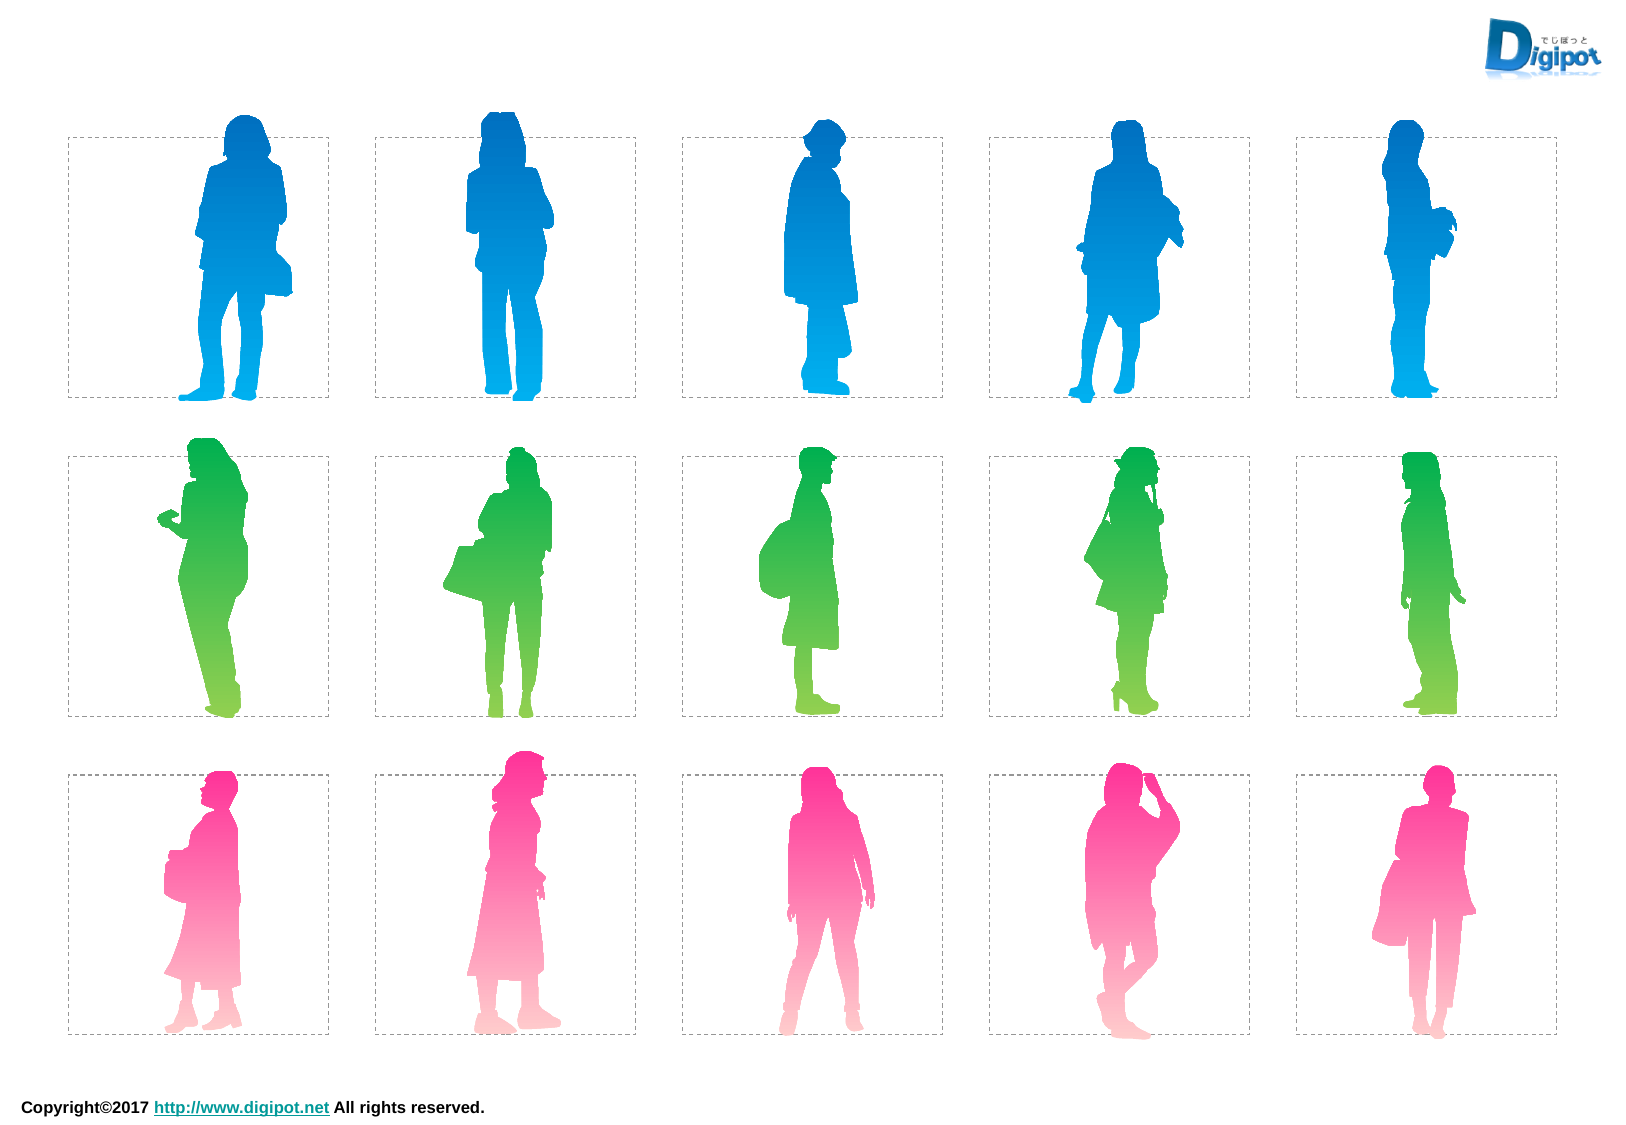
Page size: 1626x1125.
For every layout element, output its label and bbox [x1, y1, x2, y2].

text_box [163, 750, 1477, 1040]
text_box [156, 437, 1467, 719]
text_box [178, 111, 1458, 404]
picture [1485, 18, 1602, 82]
